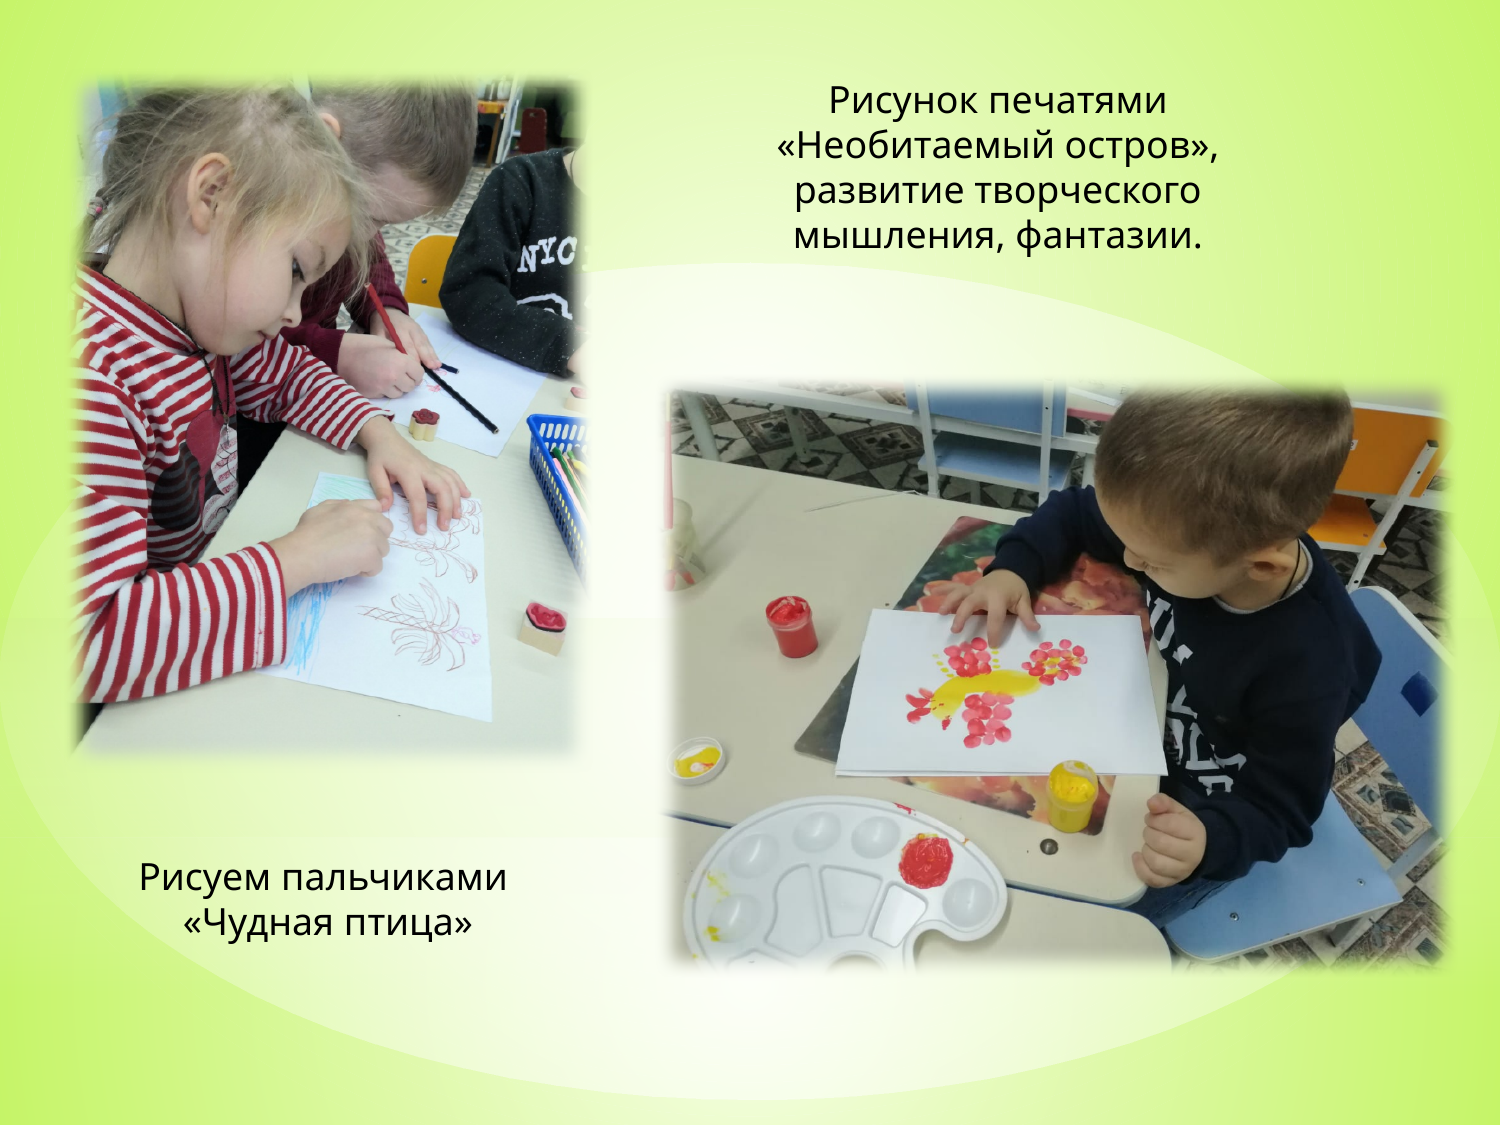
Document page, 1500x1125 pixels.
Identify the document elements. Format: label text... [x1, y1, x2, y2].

text_box Рисуем пальчиками «Чудная птица» [63, 845, 593, 951]
picture [655, 374, 1459, 978]
text_box Рисунок печатями «Необитаемый остров», развитие творческого мышления, фантазии. [679, 68, 1317, 264]
picture [63, 68, 593, 774]
